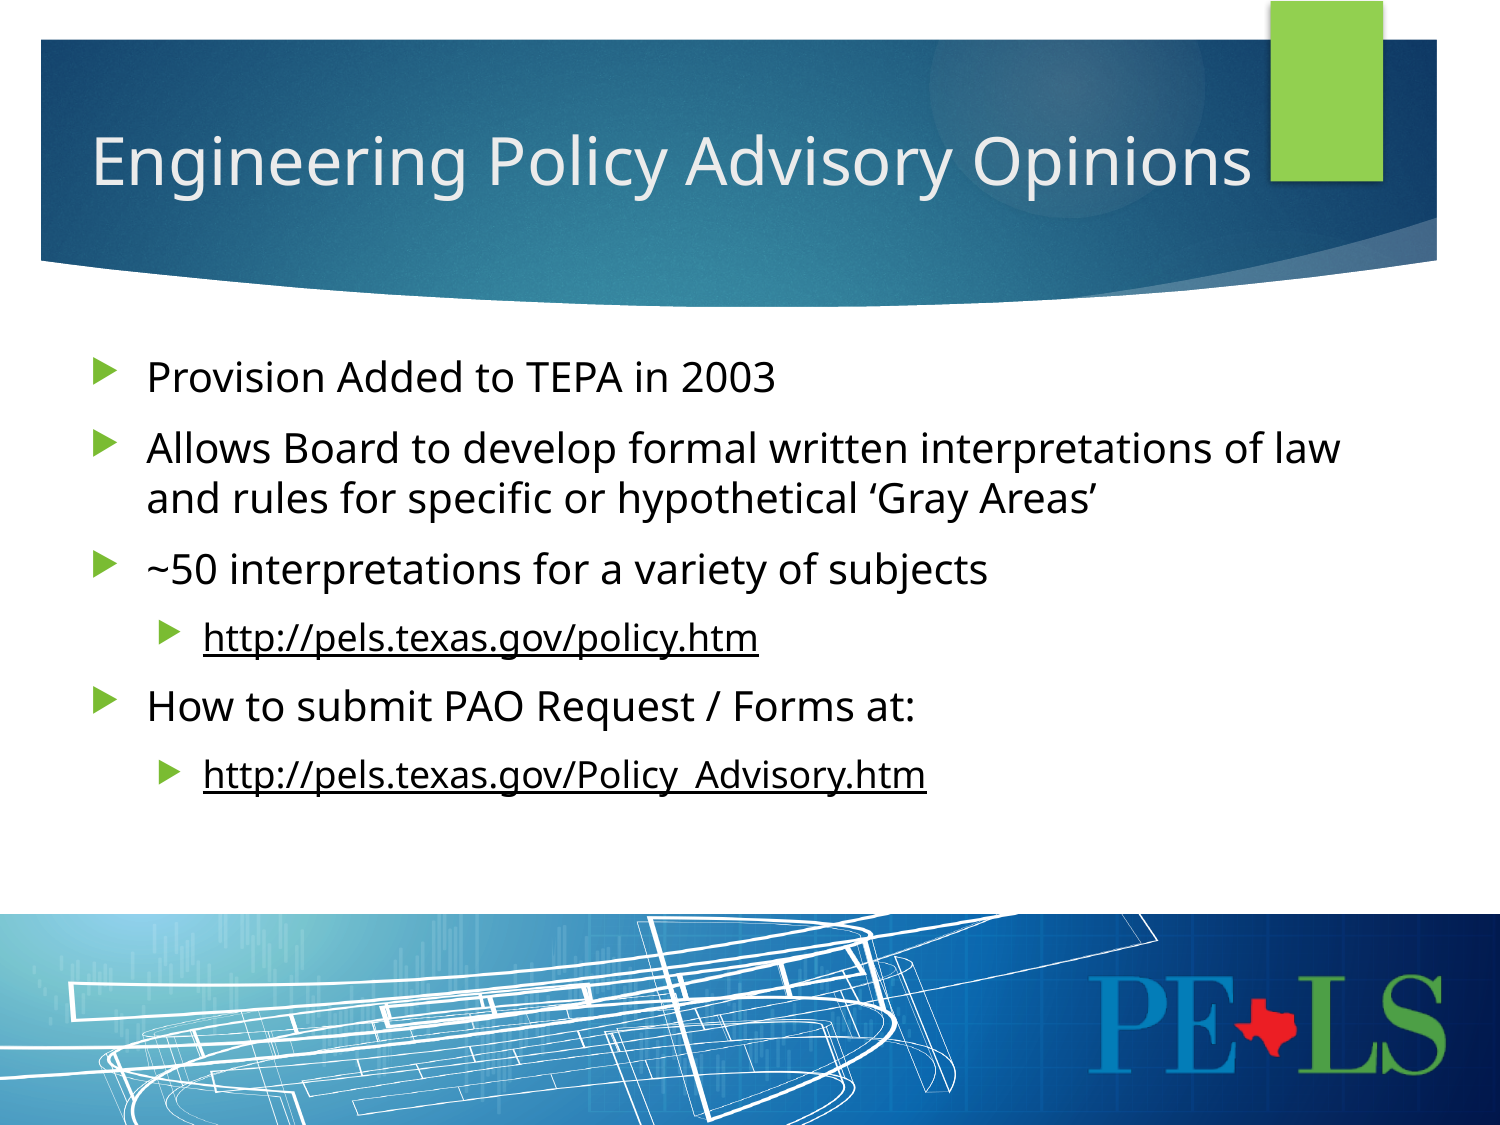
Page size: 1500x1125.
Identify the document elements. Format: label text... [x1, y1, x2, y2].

list Provision Added to TEPA in 2003 Allows Board to develop formal written interpretations of law and rules for specific or hypothetical ‘Gray Areas’ ~50 interpretations for a variety of subjects http://pels.texas.gov/policy.htm How to submit PAO Request / Forms at: http://pels.texas.gov/Policy_Advisory.htm [75, 343, 1425, 927]
title Engineering Policy Advisory Opinions [75, 64, 1425, 253]
picture [0, 914, 1500, 1125]
